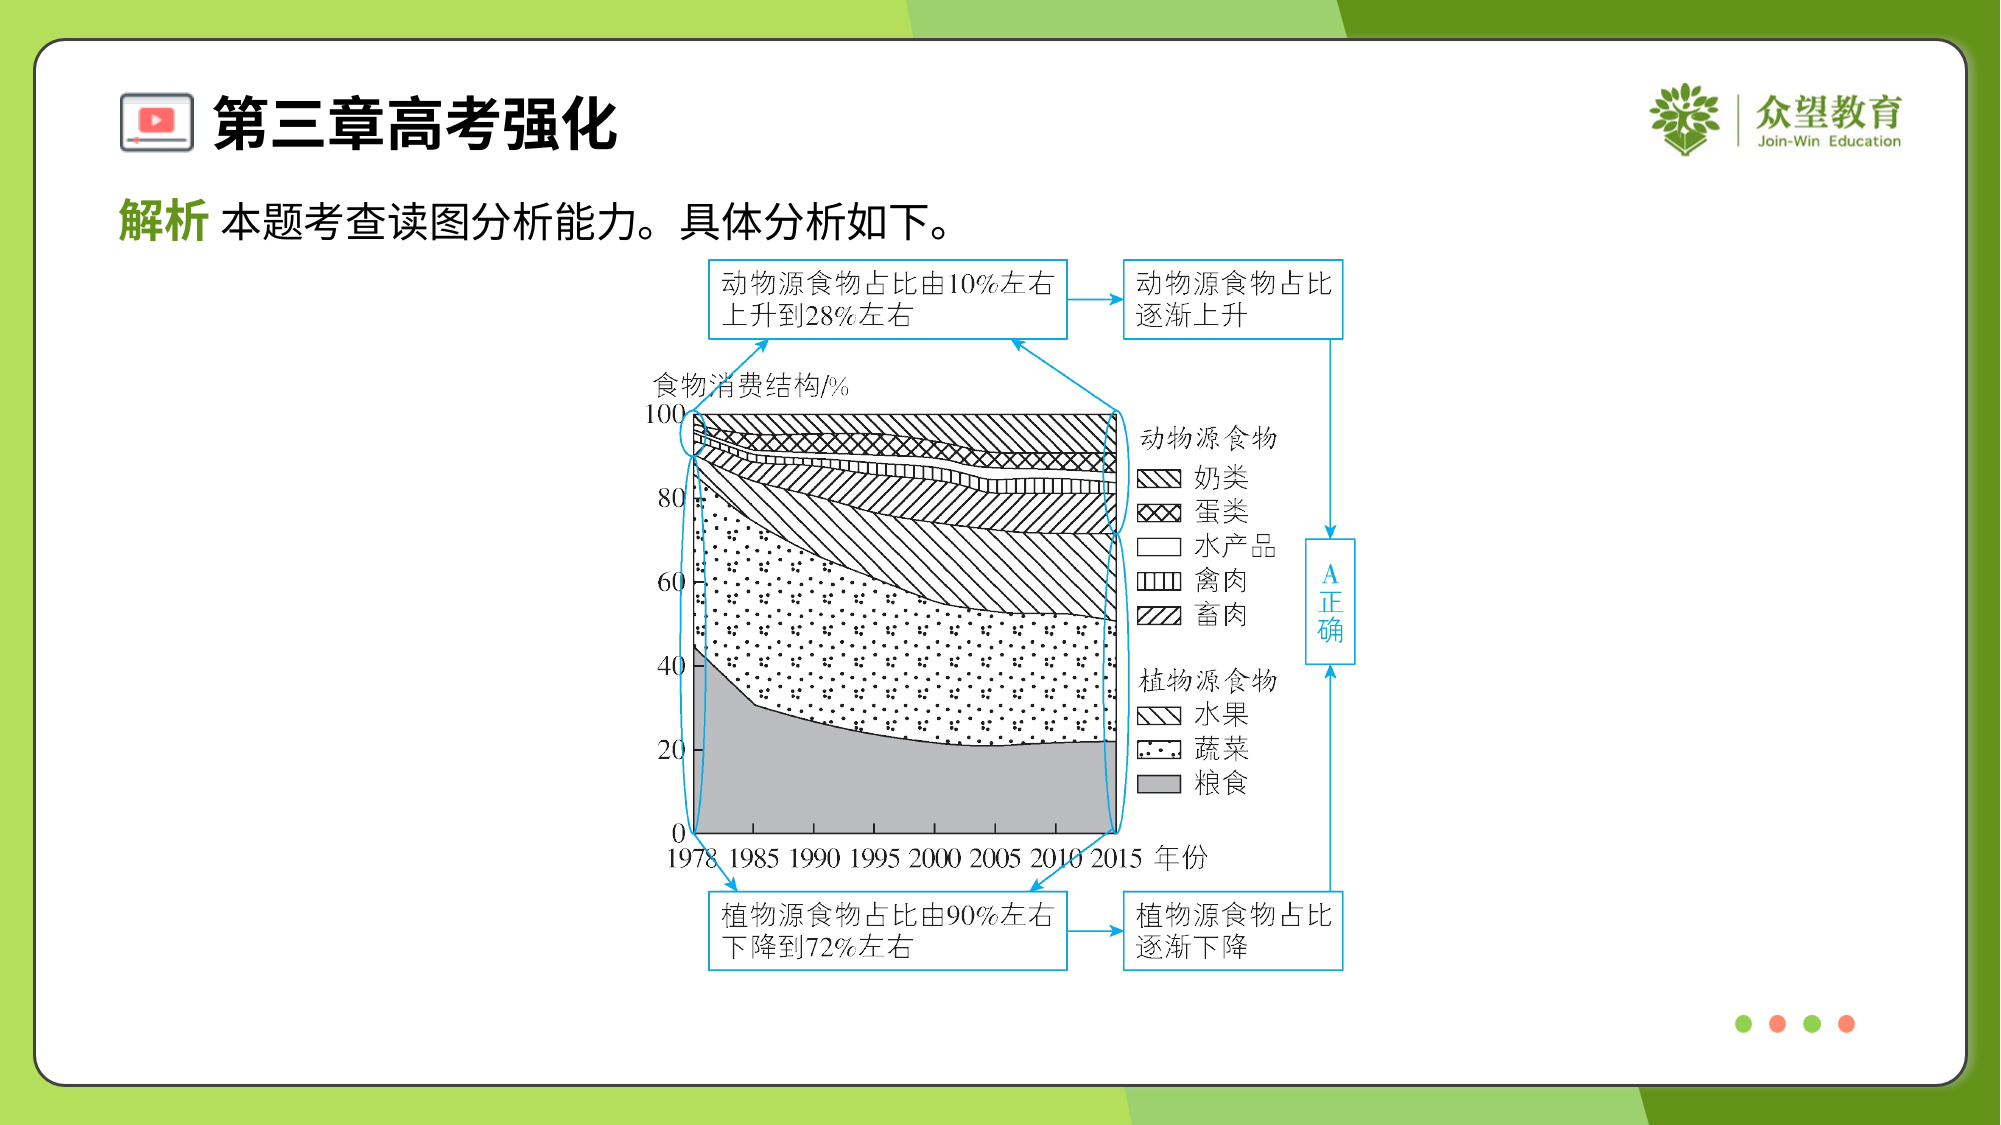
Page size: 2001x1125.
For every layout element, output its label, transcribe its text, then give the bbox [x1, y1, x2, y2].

picture [0, 0, 2000, 1125]
text_box 解析 本题考查读图分析能力。具体分析如下。 [118, 164, 1883, 237]
